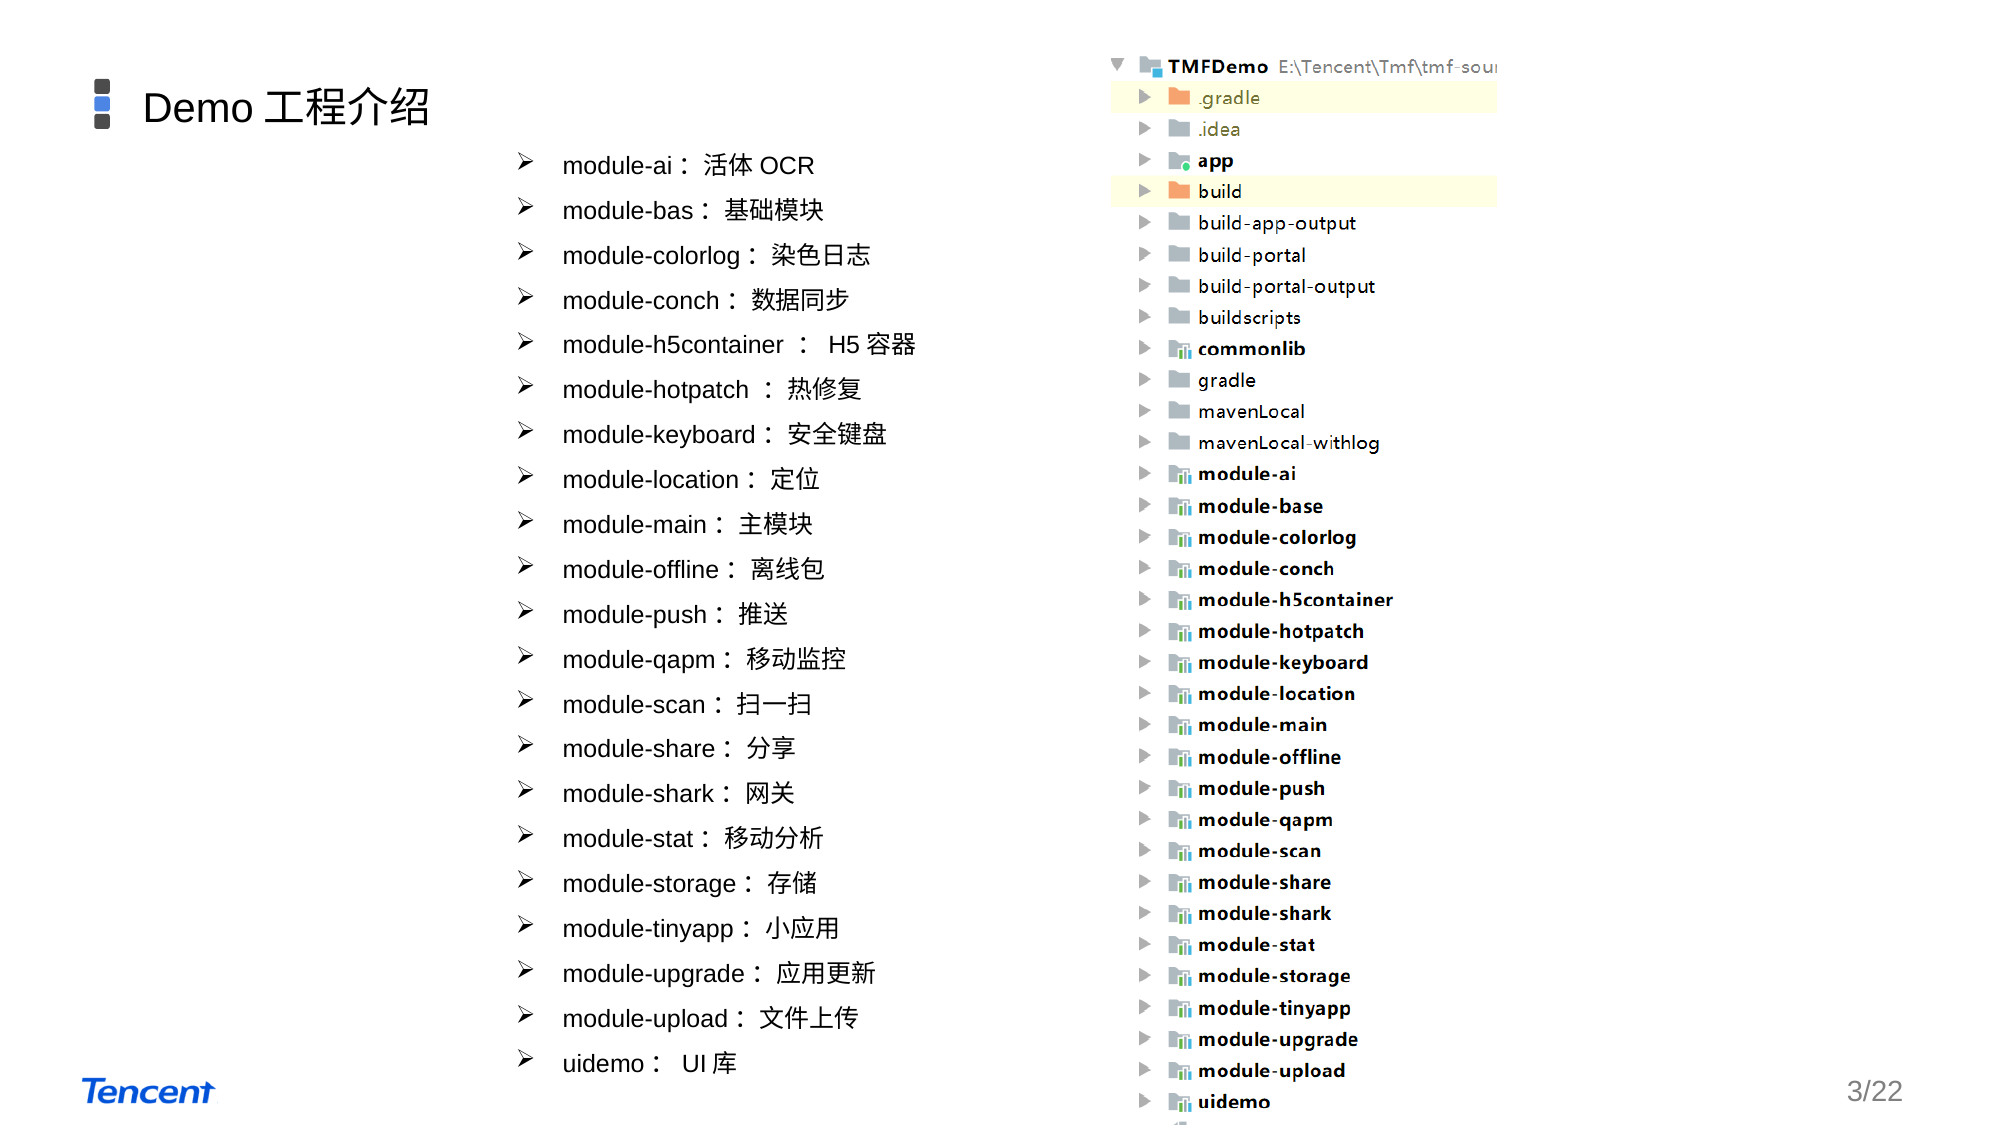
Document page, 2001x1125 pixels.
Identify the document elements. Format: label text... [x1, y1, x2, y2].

text_box Demo工程介绍 [127, 63, 460, 139]
picture [79, 1073, 218, 1107]
text_box module-ai：活体OCR module-bas：基础模块 module-colorlog：染色日志 module-conch：数据同步 module-h5container ：H5容器 module-hotpatch ：热修复 module-keyboard：安全键盘 module-location：定位 module-main：主模块 module-offline：离线包 module-push：推送 module-qapm：移动监控 module-scan：扫一扫 module-share：分享 module-shark：网关 module-stat：移动分析 module-storage：存储 module-tinyapp：小应用 module-upgrade：应用更新 module-upload：文件上传 uidemo：UI库 [501, 127, 1089, 1085]
picture [1111, 50, 1497, 1125]
slide_number 3/22 [1501, 1073, 1919, 1107]
